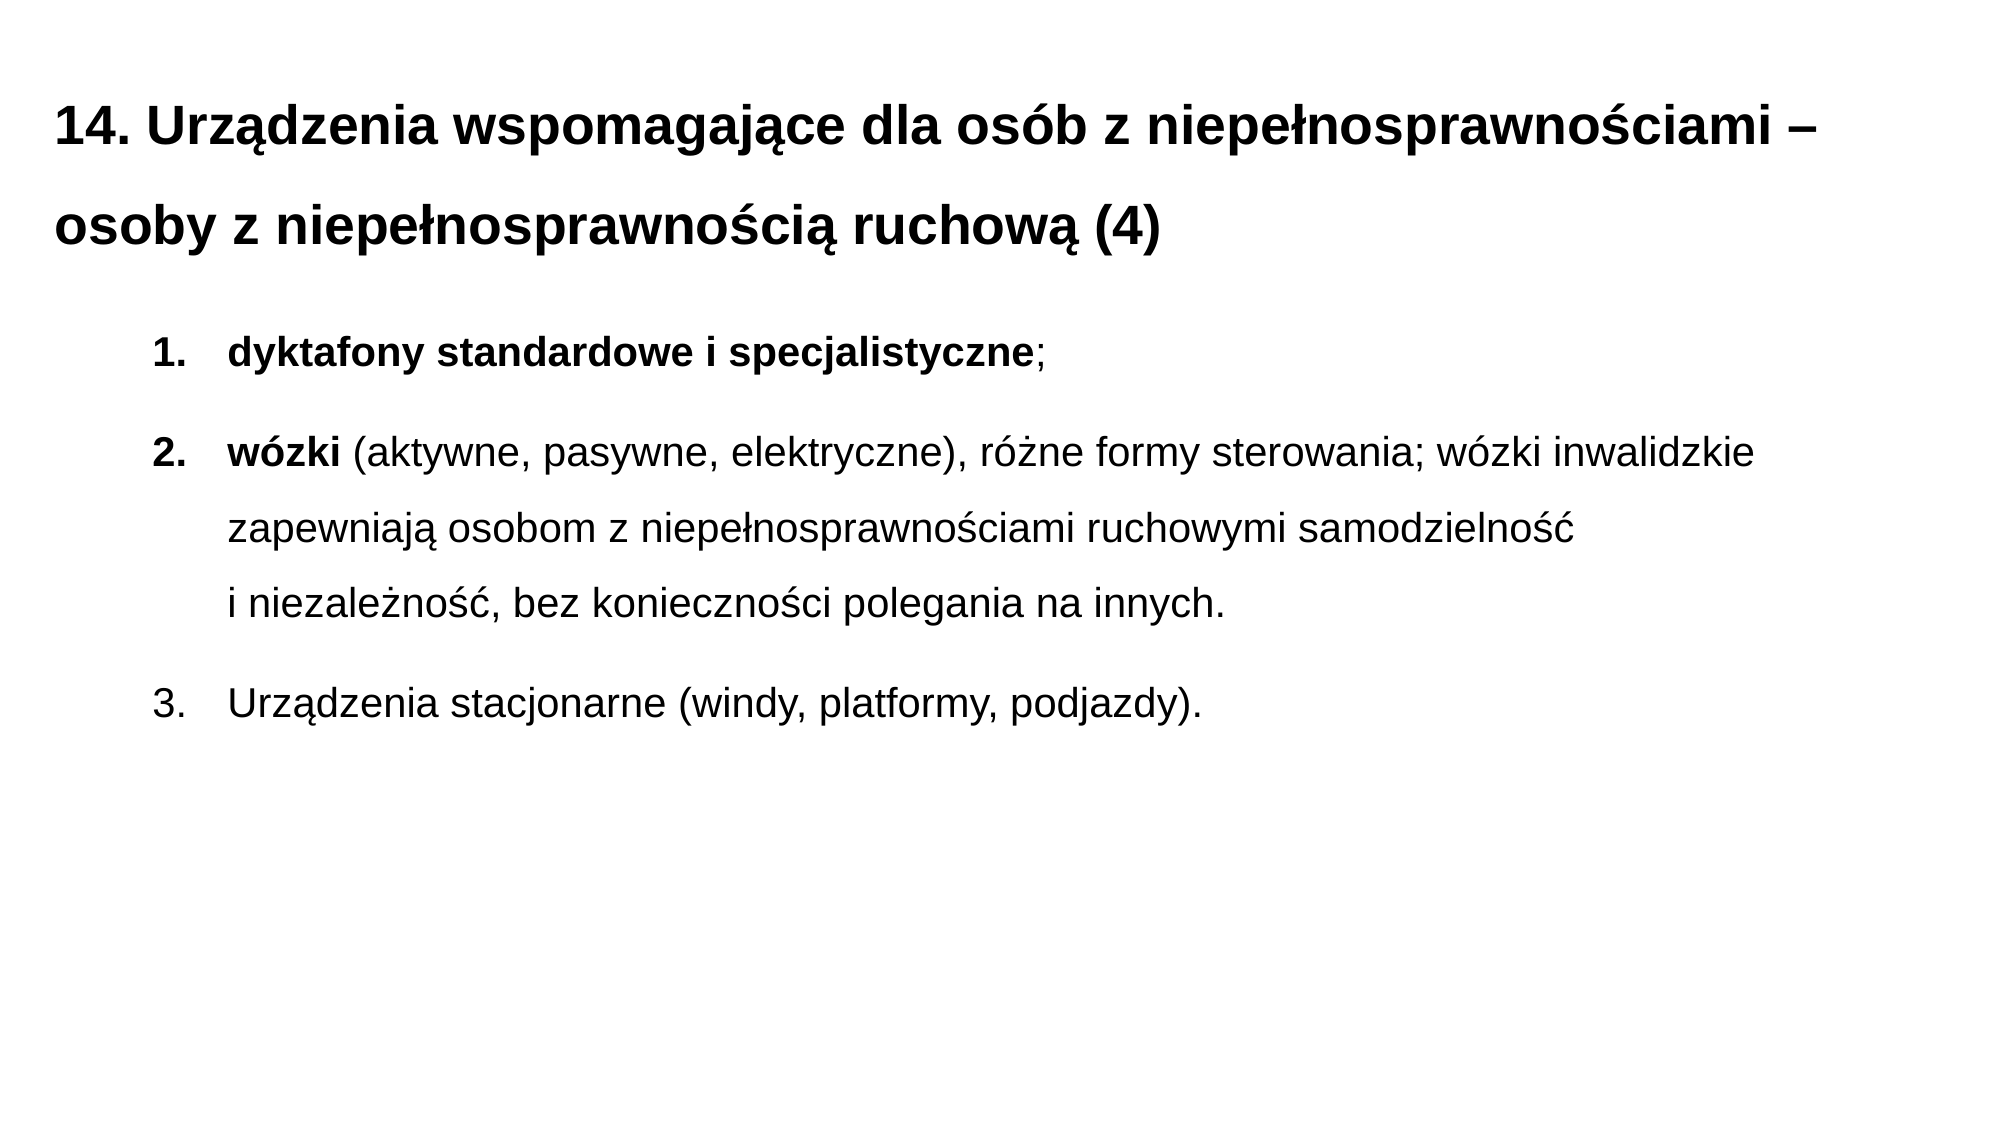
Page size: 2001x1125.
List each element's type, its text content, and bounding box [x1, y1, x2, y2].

title 14. Urządzenia wspomagające dla osób z niepełnosprawnościami – osoby z niepełnosprawnością ruchową (4) [39, 47, 1961, 265]
list dyktafony standardowe i specjalistyczne; wózki (aktywne, pasywne, elektryczne), różne formy sterowania; wózki inwalidzkie zapewniają osobom z niepełnosprawnościami ruchowymi samodzielność i niezależność, bez konieczności polegania na innych. Urządzenia stacjonarne (windy, platformy, podjazdy). [137, 292, 1863, 894]
